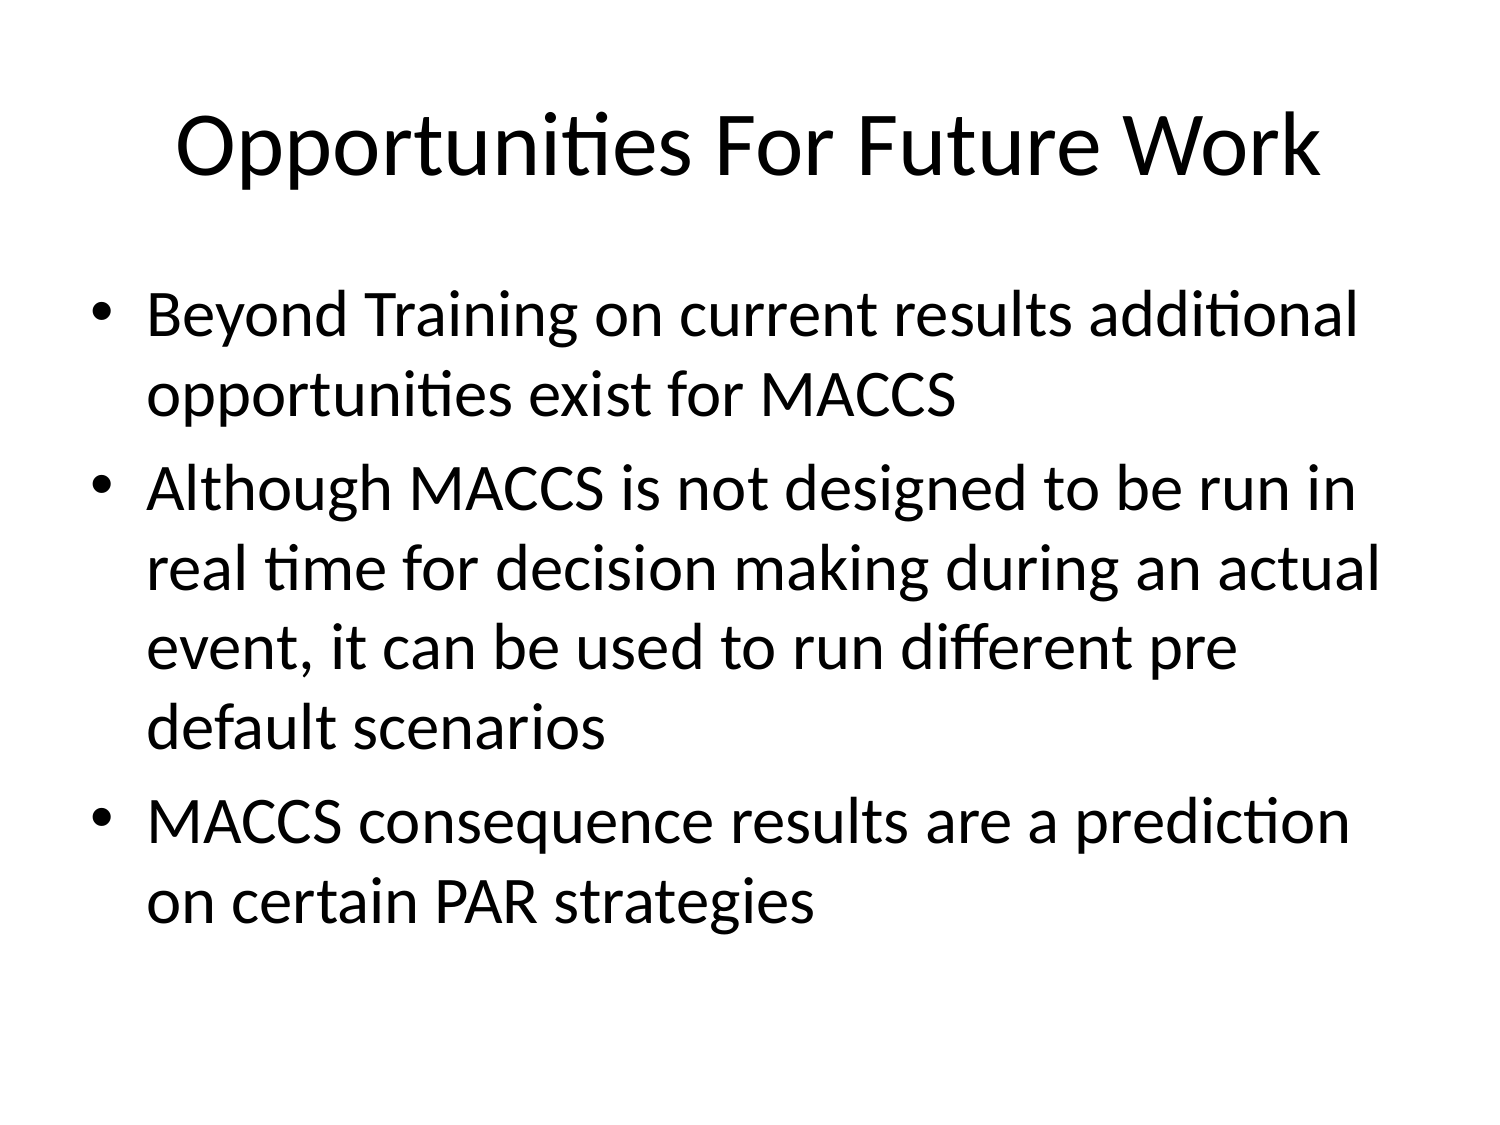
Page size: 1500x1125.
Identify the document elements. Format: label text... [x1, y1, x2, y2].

list Beyond Training on current results additional opportunities exist for MACCS Although MACCS is not designed to be run in real time for decision making during an actual event, it can be used to run different pre default scenarios MACCS consequence results are a prediction on certain PAR strategies [75, 262, 1425, 1005]
title Opportunities For Future Work [75, 45, 1425, 233]
